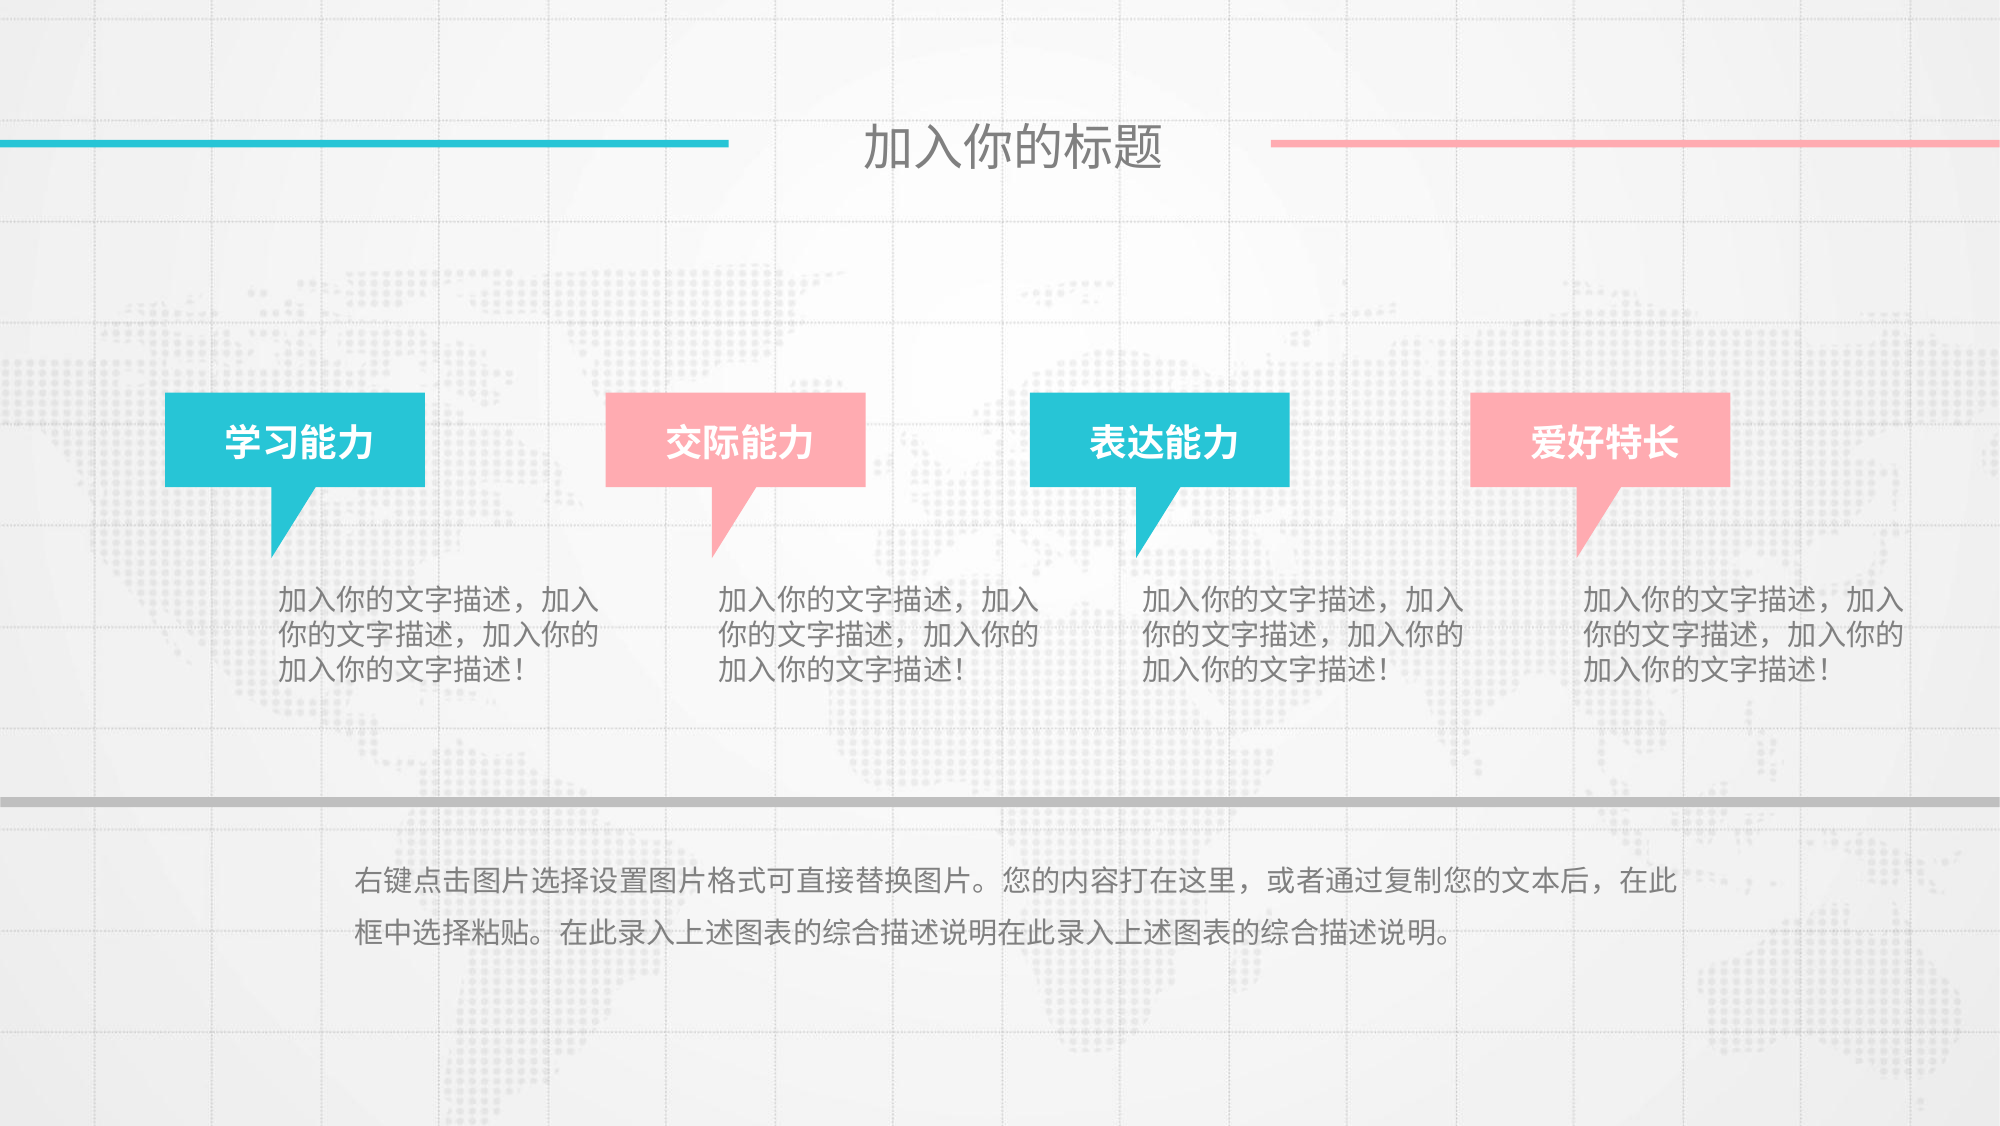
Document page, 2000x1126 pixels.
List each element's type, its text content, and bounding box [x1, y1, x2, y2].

text_box [164, 391, 426, 562]
text_box 加入你的文字描述，加入你的文字描述，加入你的 加入你的文字描述！ [1127, 581, 1503, 665]
text_box [1469, 391, 1732, 562]
picture [0, 808, 2000, 1126]
text_box [0, 139, 729, 148]
text_box 爱好特长 [1473, 418, 1738, 461]
picture [0, 0, 2000, 796]
text_box [1028, 391, 1291, 562]
text_box [1270, 139, 2000, 148]
text_box 学习能力 [167, 418, 433, 461]
text_box [604, 391, 867, 562]
text_box 交际能力 [608, 418, 873, 461]
text_box 加入你的文字描述，加入你的文字描述，加入你的 加入你的文字描述！ [263, 581, 638, 665]
text_box 加入你的文字描述，加入你的文字描述，加入你的 加入你的文字描述！ [703, 581, 1079, 665]
text_box 加入你的文字描述，加入你的文字描述，加入你的 加入你的文字描述！ [1568, 581, 1943, 665]
text_box 加入你的标题 [740, 107, 1286, 183]
text_box [0, 796, 2000, 808]
text_box 表达能力 [1032, 418, 1297, 461]
text_box 右键点击图片选择设置图片格式可直接替换图片。您的内容打在这里，或者通过复制您的文本后，在此框中选择粘贴。在此录入上述图表的综合描述说明在此录入上述图表的综合描述说明。 [339, 836, 1695, 957]
